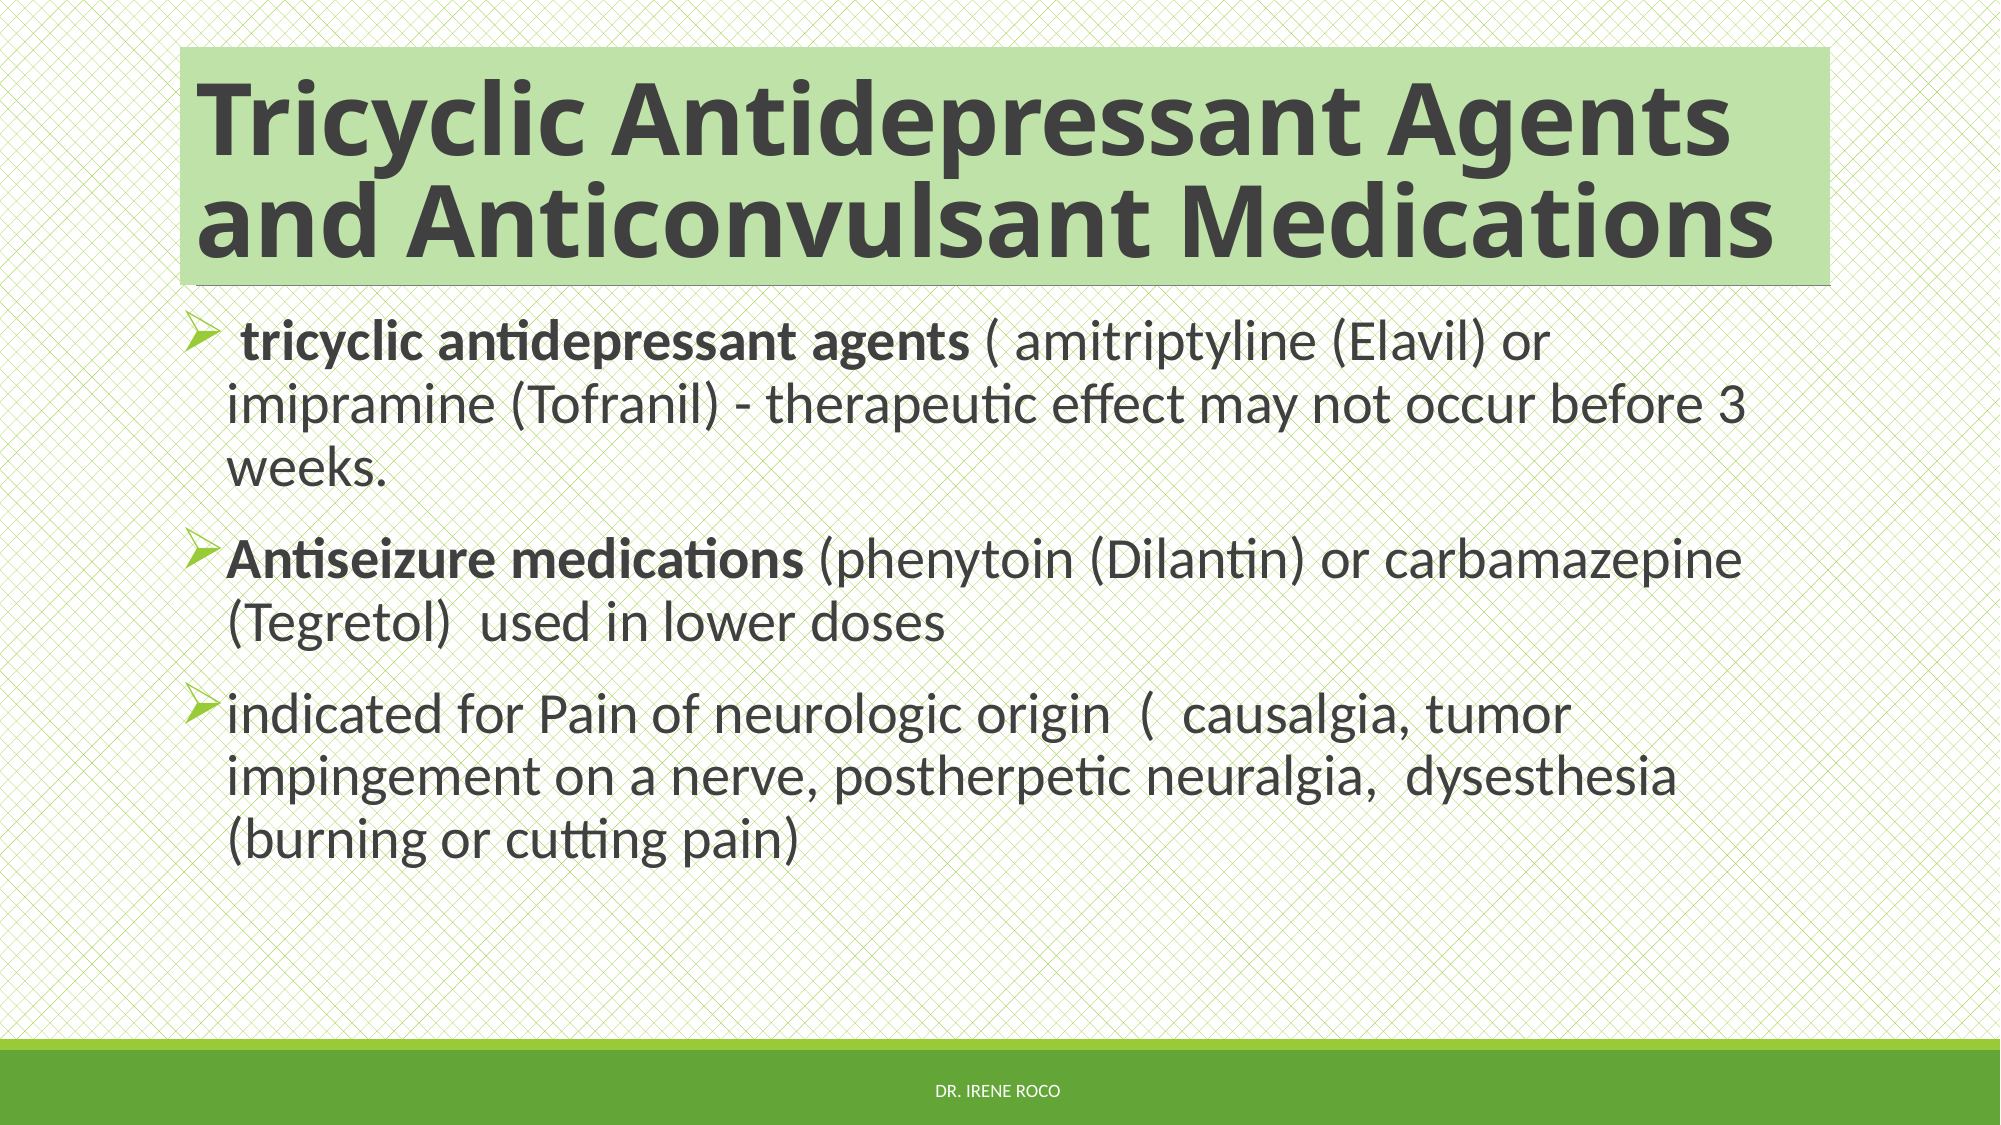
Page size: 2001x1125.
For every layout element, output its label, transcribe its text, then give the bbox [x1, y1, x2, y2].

footer Dr. Irene Roco [604, 1059, 1396, 1120]
list tricyclic antidepressant agents ( amitriptyline (Elavil) or imipramine (Tofranil) - therapeutic effect may not occur before 3 weeks. Antiseizure medications (phenytoin (Dilantin) or carbamazepine (Tegretol) used in lower doses indicated for Pain of neurologic origin ( causalgia, tumor impingement on a nerve, postherpetic neuralgia, dysesthesia (burning or cutting pain) [180, 302, 1830, 963]
title Tricyclic Antidepressant Agents and Anticonvulsant Medications [180, 47, 1830, 285]
